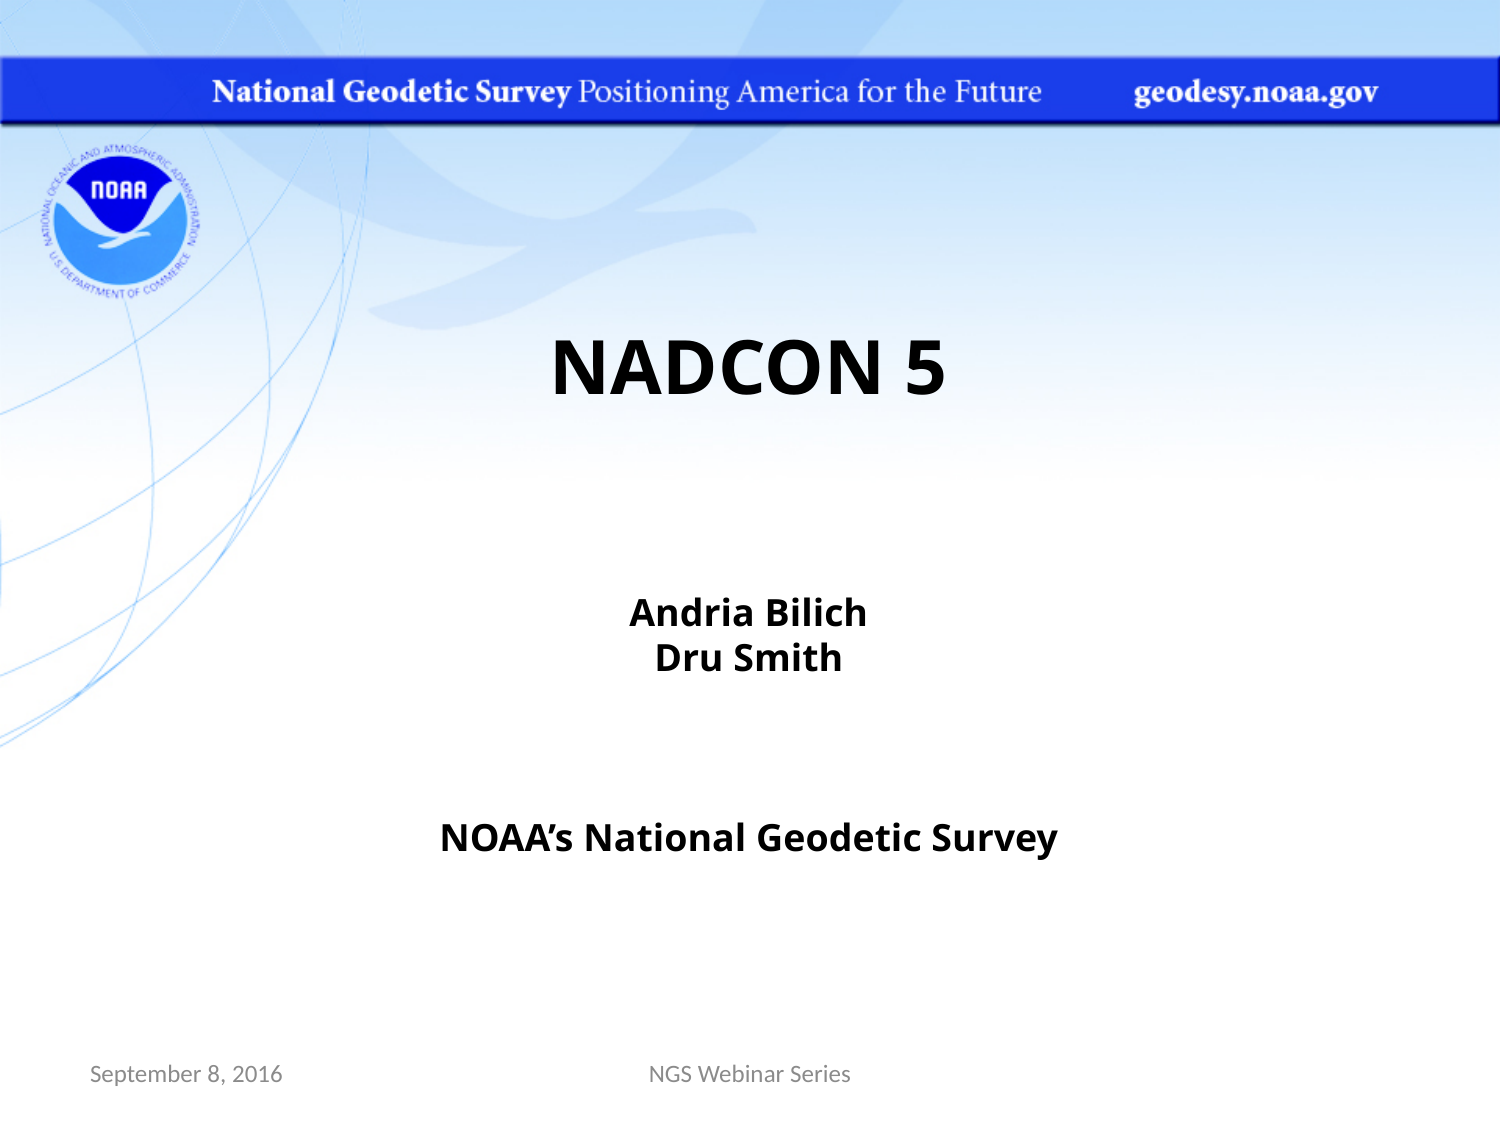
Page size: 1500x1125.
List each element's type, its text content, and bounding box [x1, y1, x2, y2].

footer NGS Webinar Series [512, 1042, 988, 1103]
picture [0, 0, 1500, 1125]
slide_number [75, 1042, 425, 1103]
text_box NADCON 5 Andria Bilich Dru Smith NOAA’s National Geodetic Survey [76, 313, 1422, 910]
